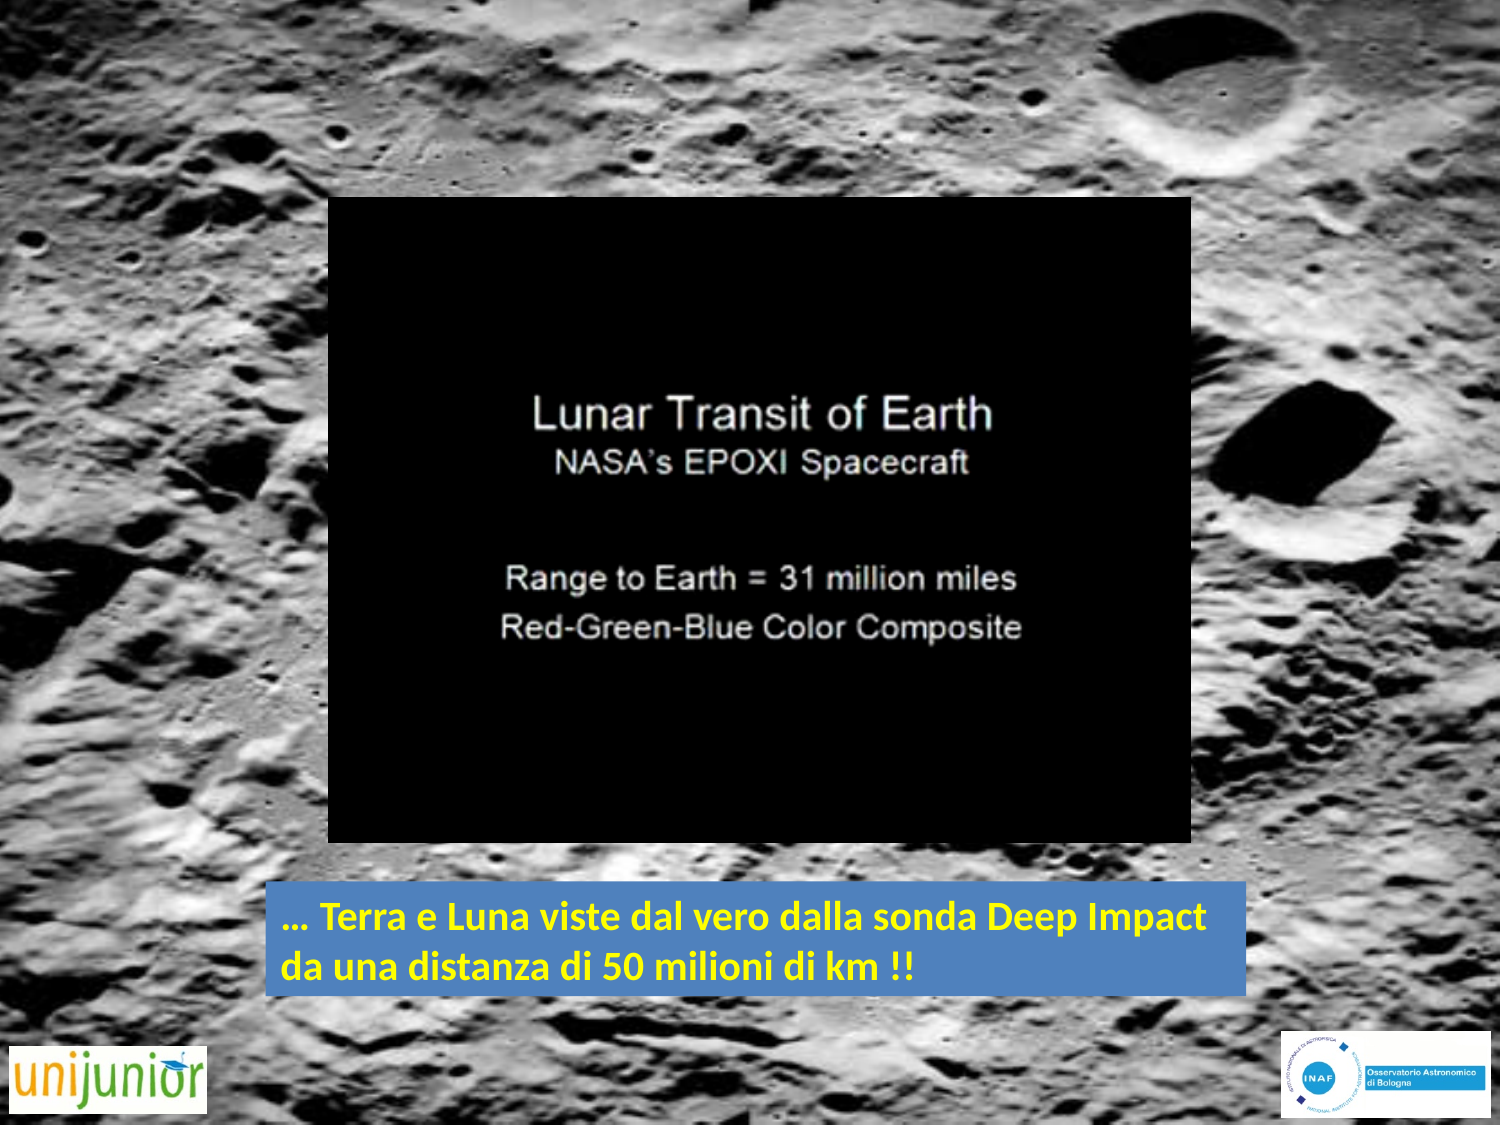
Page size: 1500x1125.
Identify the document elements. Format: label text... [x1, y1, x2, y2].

text_box … Terra e Luna viste dal vero dalla sonda Deep Impact da una distanza di 50 milioni di km !! [265, 881, 1247, 997]
picture [0, 0, 1500, 1125]
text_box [327, 196, 1192, 844]
